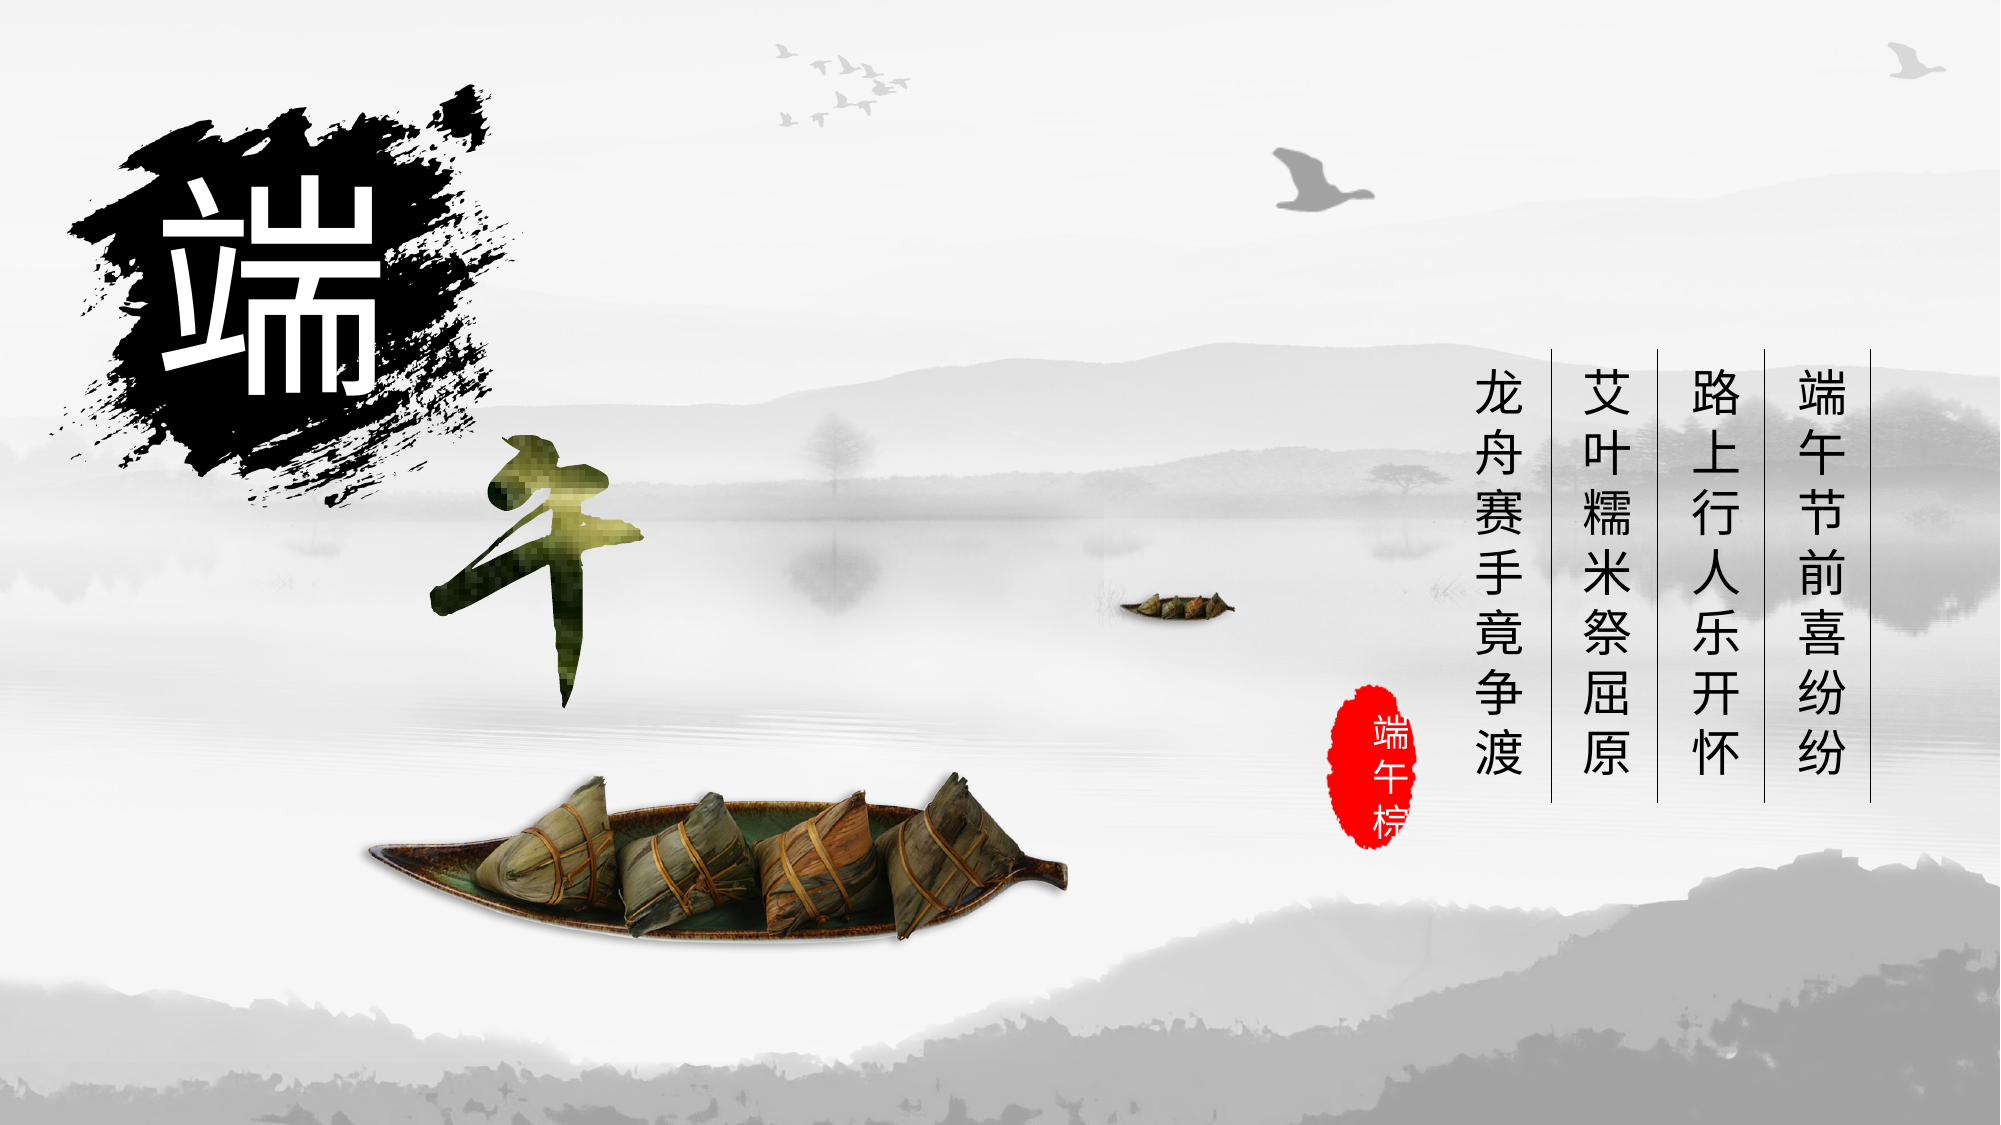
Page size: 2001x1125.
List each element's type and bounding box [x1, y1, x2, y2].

picture [0, 0, 2000, 1125]
text_box [1316, 348, 1881, 861]
text_box [49, 84, 523, 508]
